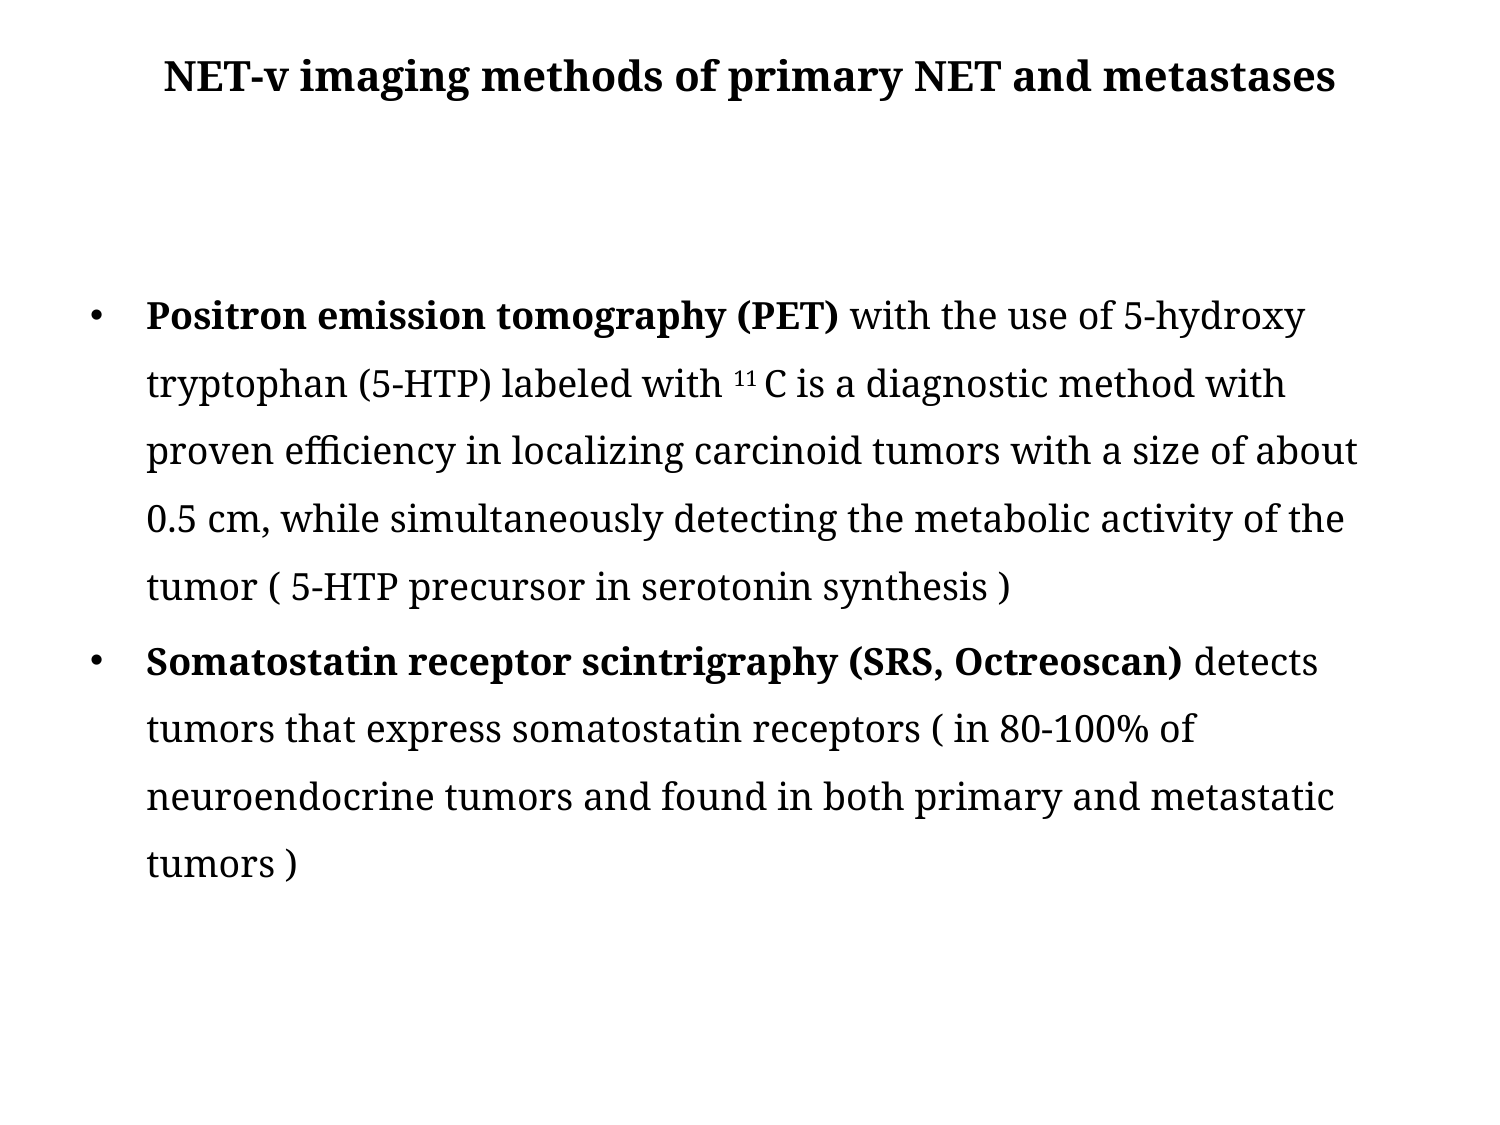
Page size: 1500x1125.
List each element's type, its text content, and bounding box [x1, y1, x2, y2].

list Positron emission tomography (PET) with the use of 5-hydroxy tryptophan (5-HTP) labeled with 11 C is a diagnostic method with proven efficiency in localizing carcinoid tumors with a size of about 0.5 cm, while simultaneously detecting the metabolic activity of the tumor ( 5-HTP precursor in serotonin synthesis ) Somatostatin receptor scintrigraphy (SRS, Octreoscan) detects tumors that express somatostatin receptors ( in 80-100% of neuroendocrine tumors and found in both primary and metastatic tumors ) [75, 262, 1425, 1005]
title NET-v imaging methods of primary NET and metastases [0, 0, 1500, 150]
